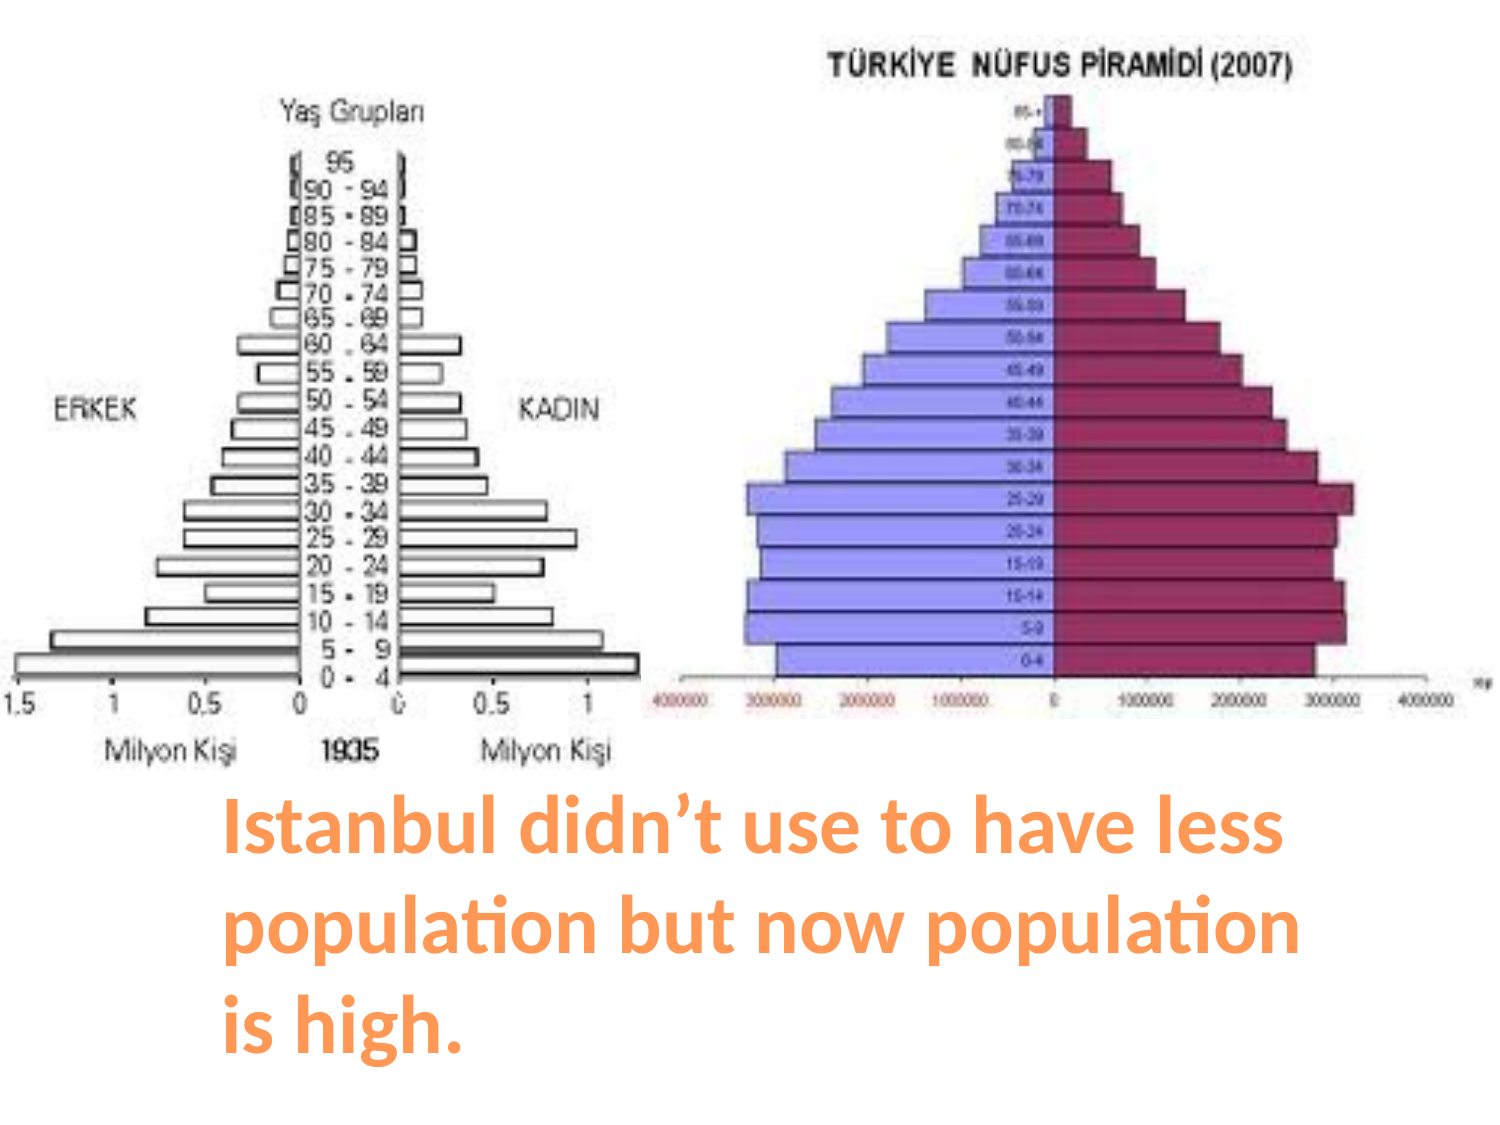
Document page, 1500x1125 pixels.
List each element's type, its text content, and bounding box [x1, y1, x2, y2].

picture [0, 34, 1500, 774]
text_box Istanbul didn’t use to have less population but now population is high. [206, 763, 1336, 1078]
